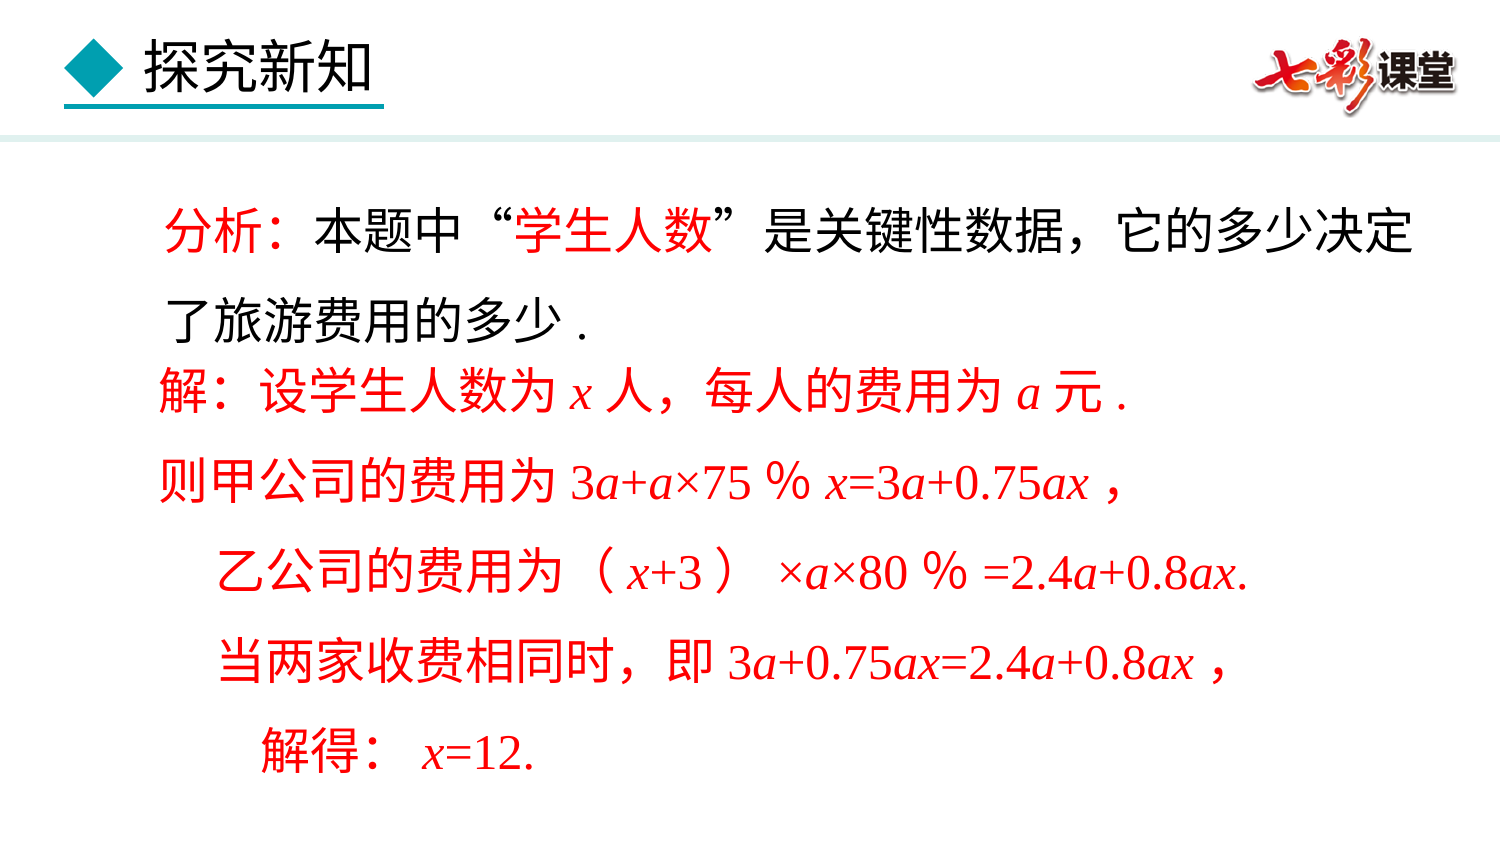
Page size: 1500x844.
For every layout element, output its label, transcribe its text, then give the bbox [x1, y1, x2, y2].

picture [1249, 32, 1461, 118]
text_box 解：设学生人数为x人，每人的费用为a元. 则甲公司的费用为3a+a×75％x=3a+0.75ax， 乙公司的费用为（x+3）×a×80％=2.4a+0.8ax. 当两家收费相同时，即3a+0.75ax=2.4a+0.8ax， 解得：x=12. [143, 321, 1477, 787]
text_box 分析：本题中“学生人数”是关键性数据，它的多少决定了旅游费用的多少. [149, 161, 1459, 321]
